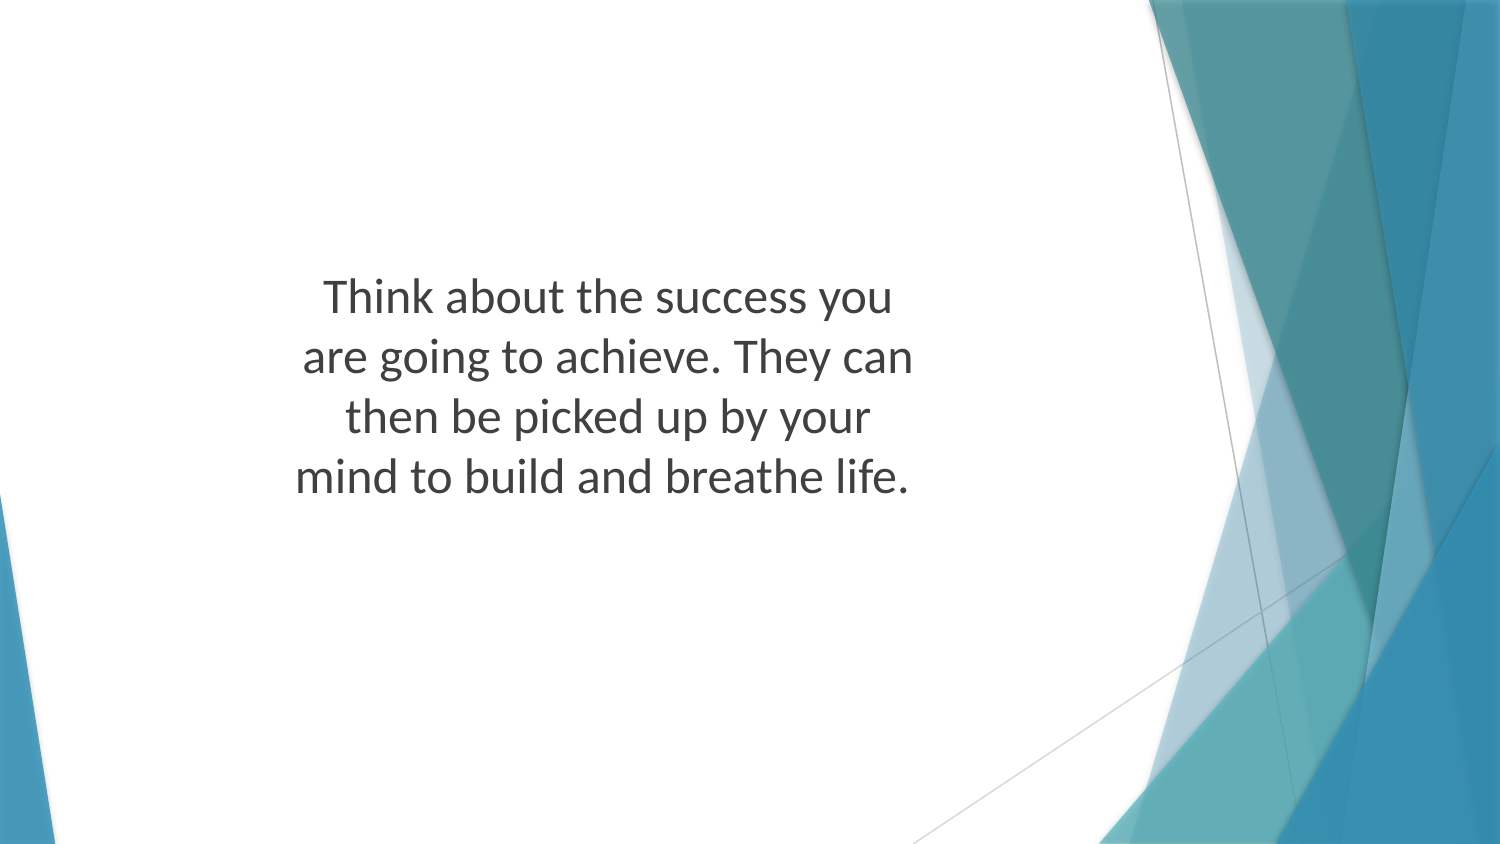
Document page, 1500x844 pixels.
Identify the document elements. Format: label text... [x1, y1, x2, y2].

list Think about the success you are going to achieve. They can then be picked up by your mind to build and breathe life. [277, 256, 939, 611]
